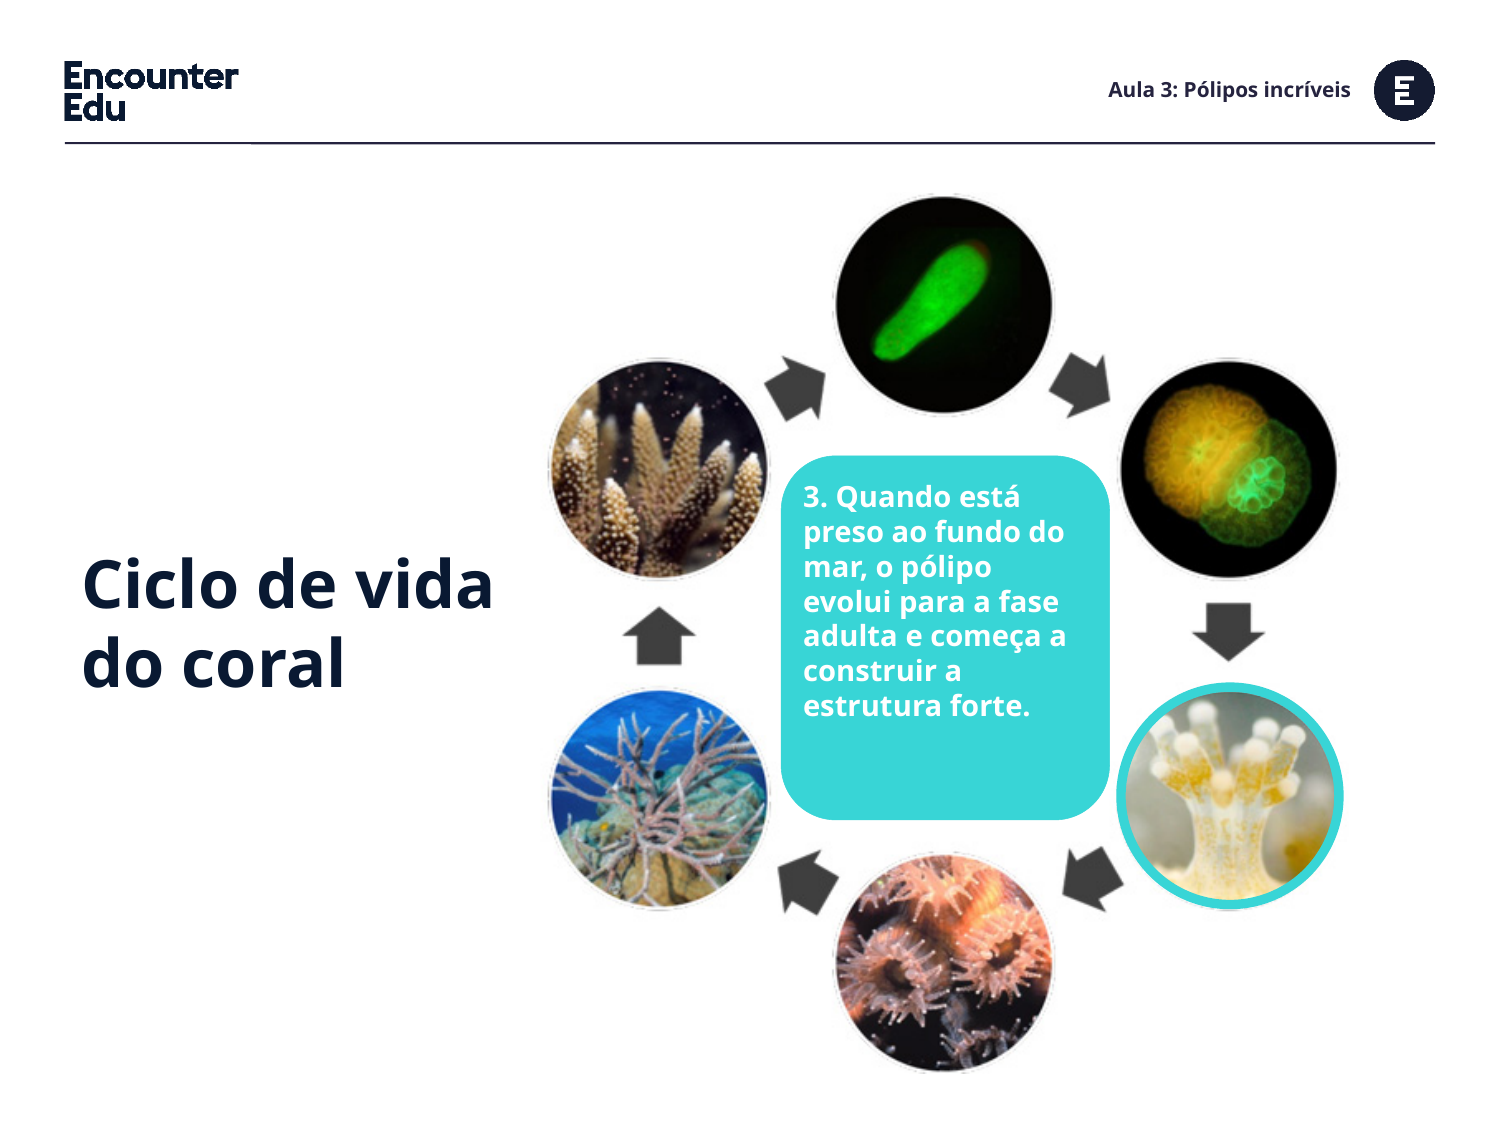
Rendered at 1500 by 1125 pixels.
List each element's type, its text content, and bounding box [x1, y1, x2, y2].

text_box Ciclo de vida do coral [73, 533, 408, 709]
picture [1372, 58, 1436, 122]
picture [408, 192, 1477, 1075]
picture [60, 59, 243, 122]
title Aula 3: Pólipos incríveis [749, 67, 1359, 114]
